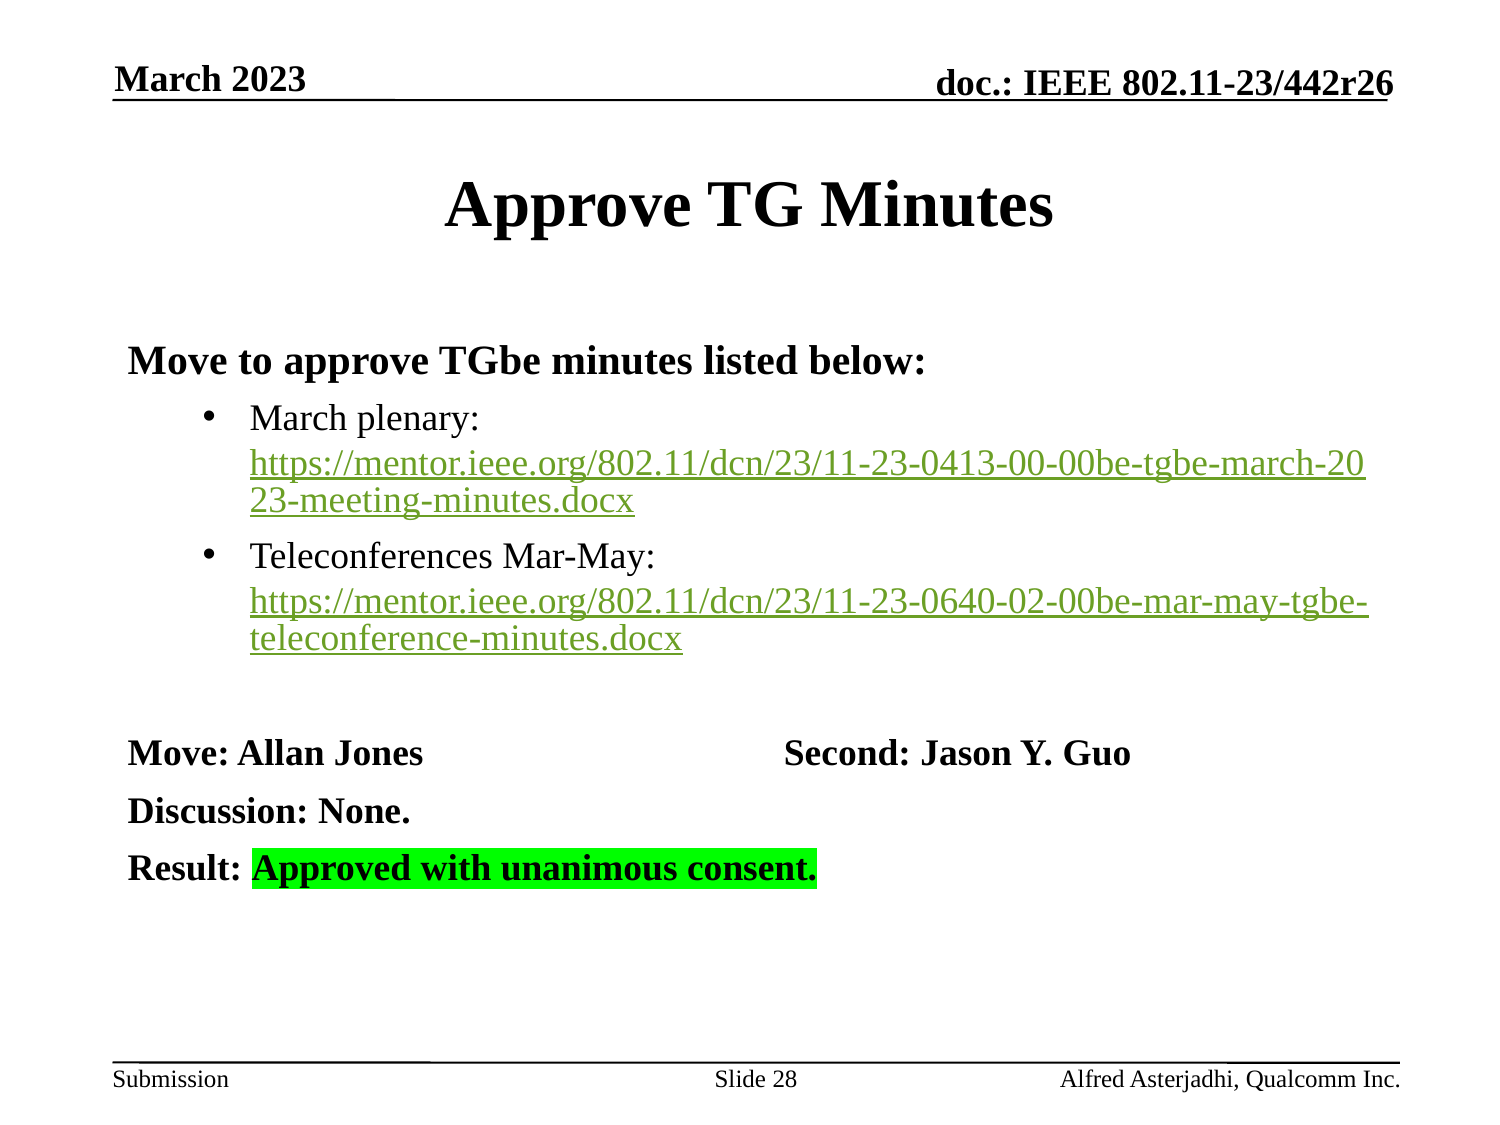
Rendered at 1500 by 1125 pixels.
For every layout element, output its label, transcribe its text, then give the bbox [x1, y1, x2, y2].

footer Alfred Asterjadhi, Qualcomm Inc. [878, 1061, 1402, 1093]
title Approve TG Minutes [112, 112, 1388, 288]
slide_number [114, 54, 423, 100]
slide_number Slide 28 [712, 1061, 800, 1123]
list Move to approve TGbe minutes listed below: March plenary: https://mentor.ieee.org/802.11/dcn/23/11-23-0413-00-00be-tgbe-march-2023-meeting-minutes.docx Teleconferences Mar-May: https://mentor.ieee.org/802.11/dcn/23/11-23-0640-02-00be-mar-may-tgbe-teleconference-minutes.docx Move: Allan Jones Second: Jason Y. Guo Discussion: None. Result: Approved with unanimous consent. [112, 324, 1388, 1051]
